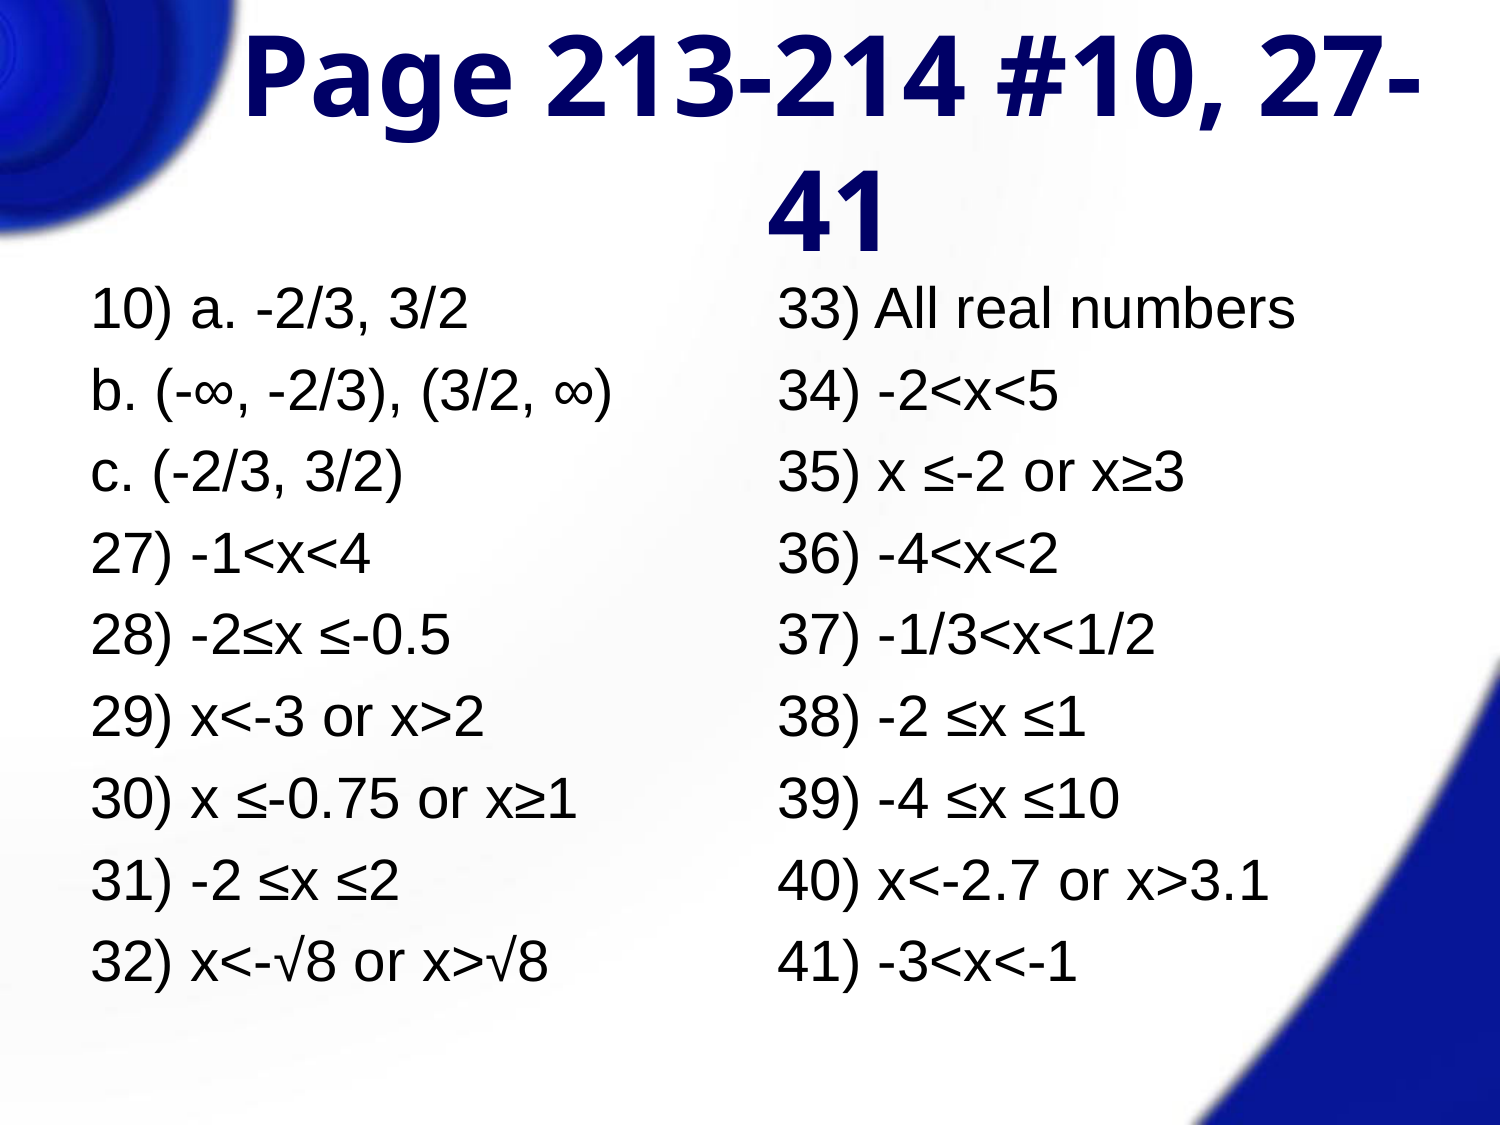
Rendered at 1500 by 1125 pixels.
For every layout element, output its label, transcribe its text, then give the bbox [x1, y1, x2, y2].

list 33) All real numbers 34) -2<x<5 35) x ≤-2 or x≥3 36) -4<x<2 37) -1/3<x<1/2 38) -2 ≤x ≤1 39) -4 ≤x ≤10 40) x<-2.7 or x>3.1 41) -3<x<-1 [762, 262, 1426, 1006]
title Page 213-214 #10, 27-41 [162, 44, 1500, 233]
picture [0, 0, 1500, 1125]
list 10) a. -2/3, 3/2 b. (-∞, -2/3), (3/2, ∞) c. (-2/3, 3/2) 27) -1<x<4 28) -2≤x ≤-0.5 29) x<-3 or x>2 30) x ≤-0.75 or x≥1 31) -2 ≤x ≤2 32) x<-√8 or x>√8 [74, 262, 738, 1006]
